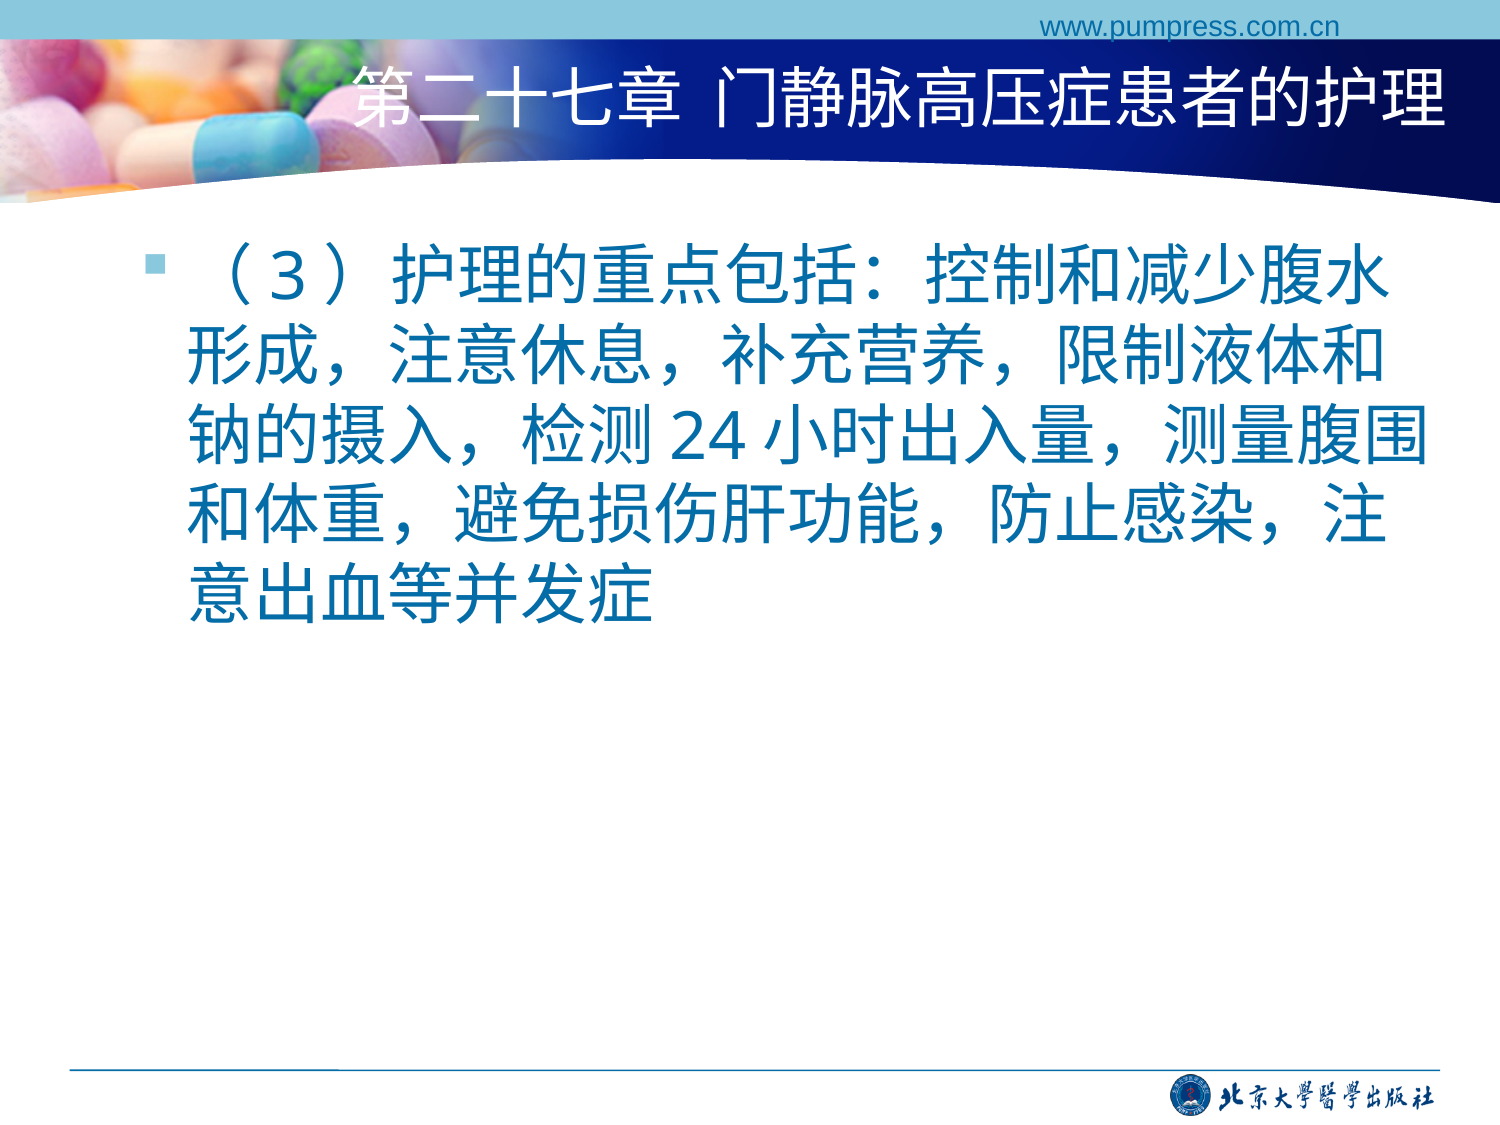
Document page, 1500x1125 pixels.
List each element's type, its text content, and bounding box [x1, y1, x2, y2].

picture [1170, 1074, 1436, 1118]
title 第二十七章 门静脉高压症患者的护理 [137, 49, 1463, 143]
picture [0, 40, 1500, 203]
slide_number www.pumpress.com.cn [1025, 0, 1463, 38]
list （3）护理的重点包括：控制和减少腹水形成，注意休息，补充营养，限制液体和钠的摄入，检测24小时出入量，测量腹围和体重，避免损伤肝功能，防止感染，注意出血等并发症 [49, 224, 1463, 1026]
